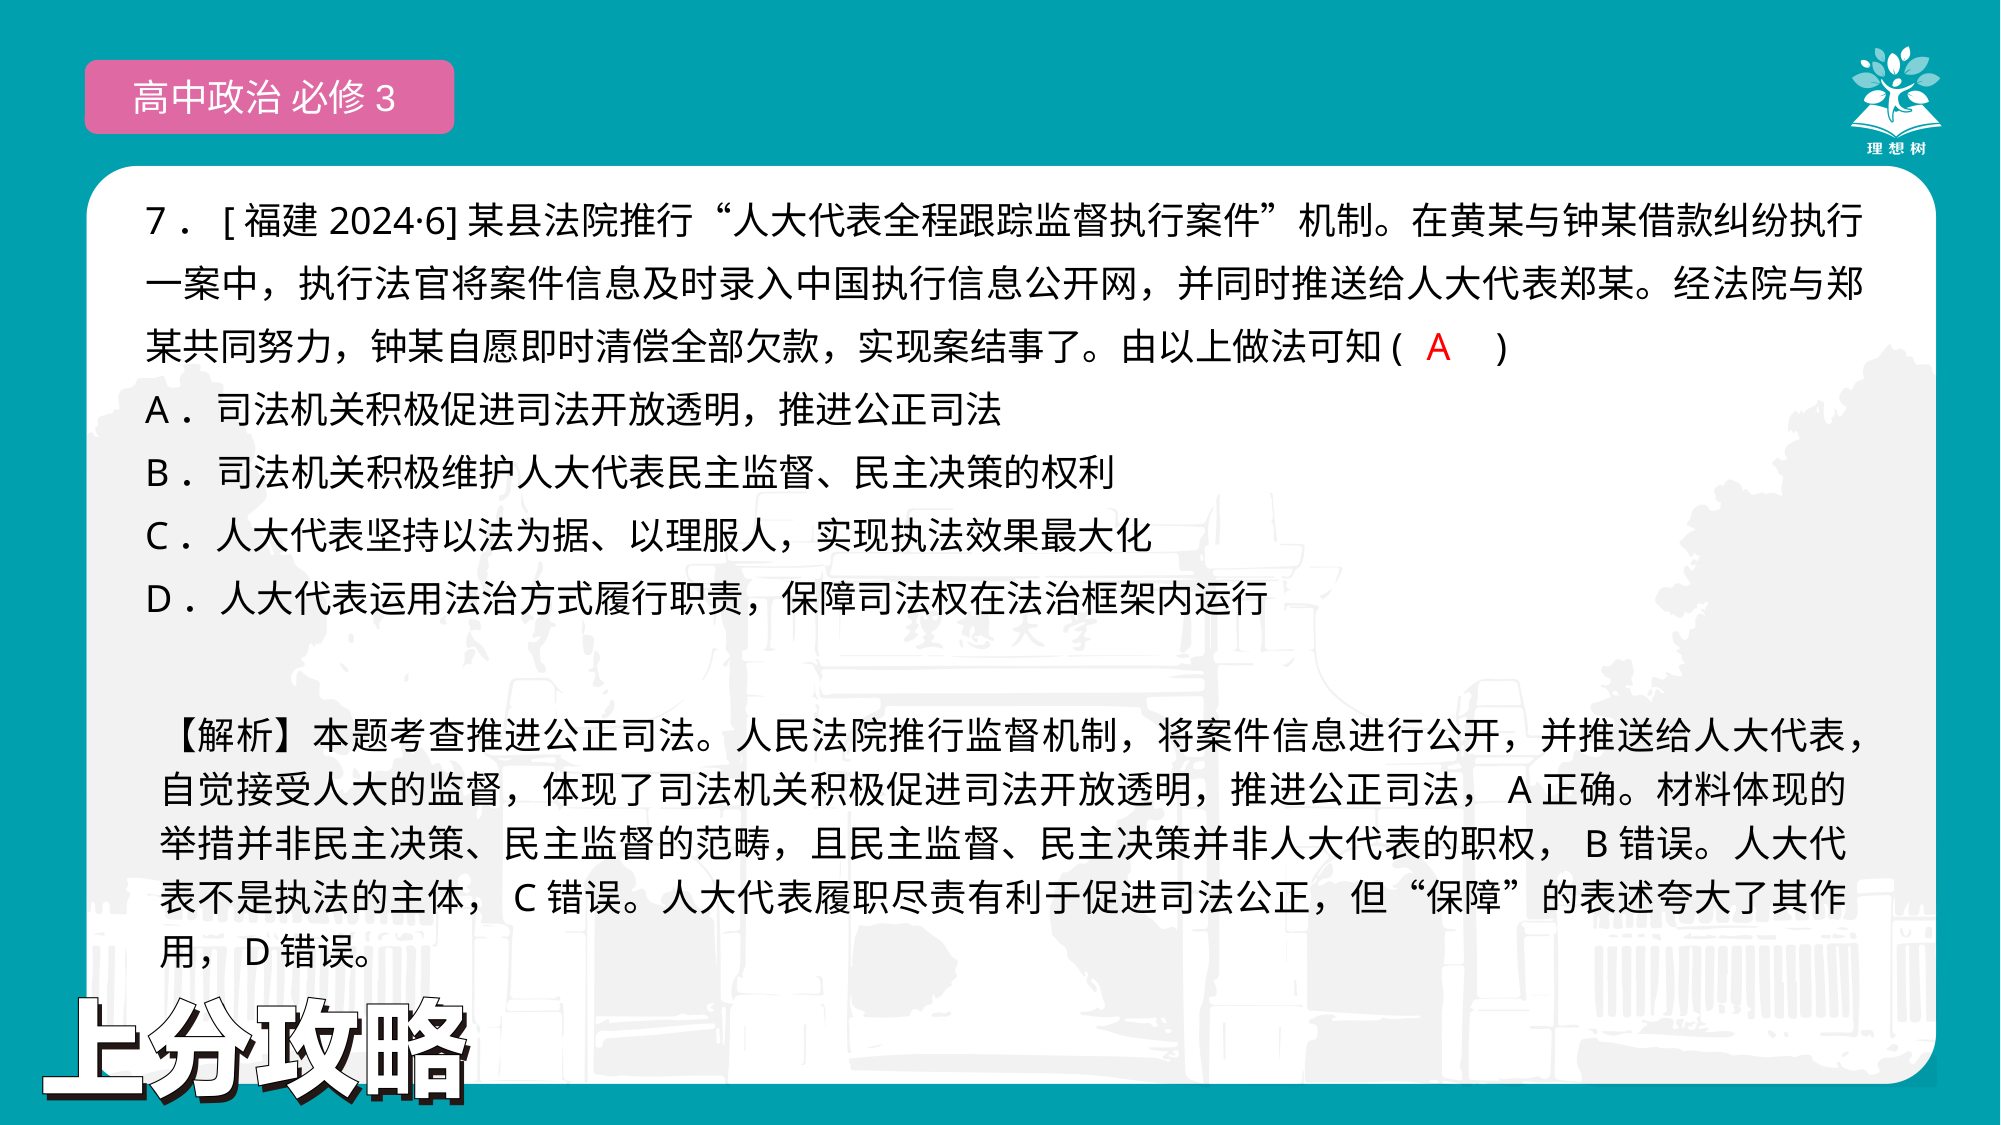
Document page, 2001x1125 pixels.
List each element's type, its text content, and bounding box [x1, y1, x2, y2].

text_box 【解析】本题考查推进公正司法。人民法院推行监督机制，将案件信息进行公开，并推送给人大代表，自觉接受人大的监督，体现了司法机关积极促进司法开放透明，推进公正司法，A正确。材料体现的举措并非民主决策、民主监督的范畴，且民主监督、民主决策并非人大代表的职权，B错误。人大代表不是执法的主体，C错误。人大代表履职尽责有利于促进司法公正，但“保障”的表述夸大了其作用，D错误。 [144, 695, 1862, 980]
text_box 7．[福建2024·6]某县法院推行“人大代表全程跟踪监督执行案件”机制。在黄某与钟某借款纠纷执行一案中，执行法官将案件信息及时录入中国执行信息公开网，并同时推送给人大代表郑某。经法院与郑某共同努力，钟某自愿即时清偿全部欠款，实现案结事了。由以上做法可知( ) A．司法机关积极促进司法开放透明，推进公正司法 B．司法机关积极维护人大代表民主监督、民主决策的权利 C．人大代表坚持以法为据、以理服人，实现执法效果最大化 D．人大代表运用法治方式履行职责，保障司法权在法治框架内运行 [130, 172, 1880, 628]
text_box A [1411, 292, 1529, 375]
picture [0, 0, 2001, 1125]
text_box 高中政治 必修3 [83, 58, 456, 135]
